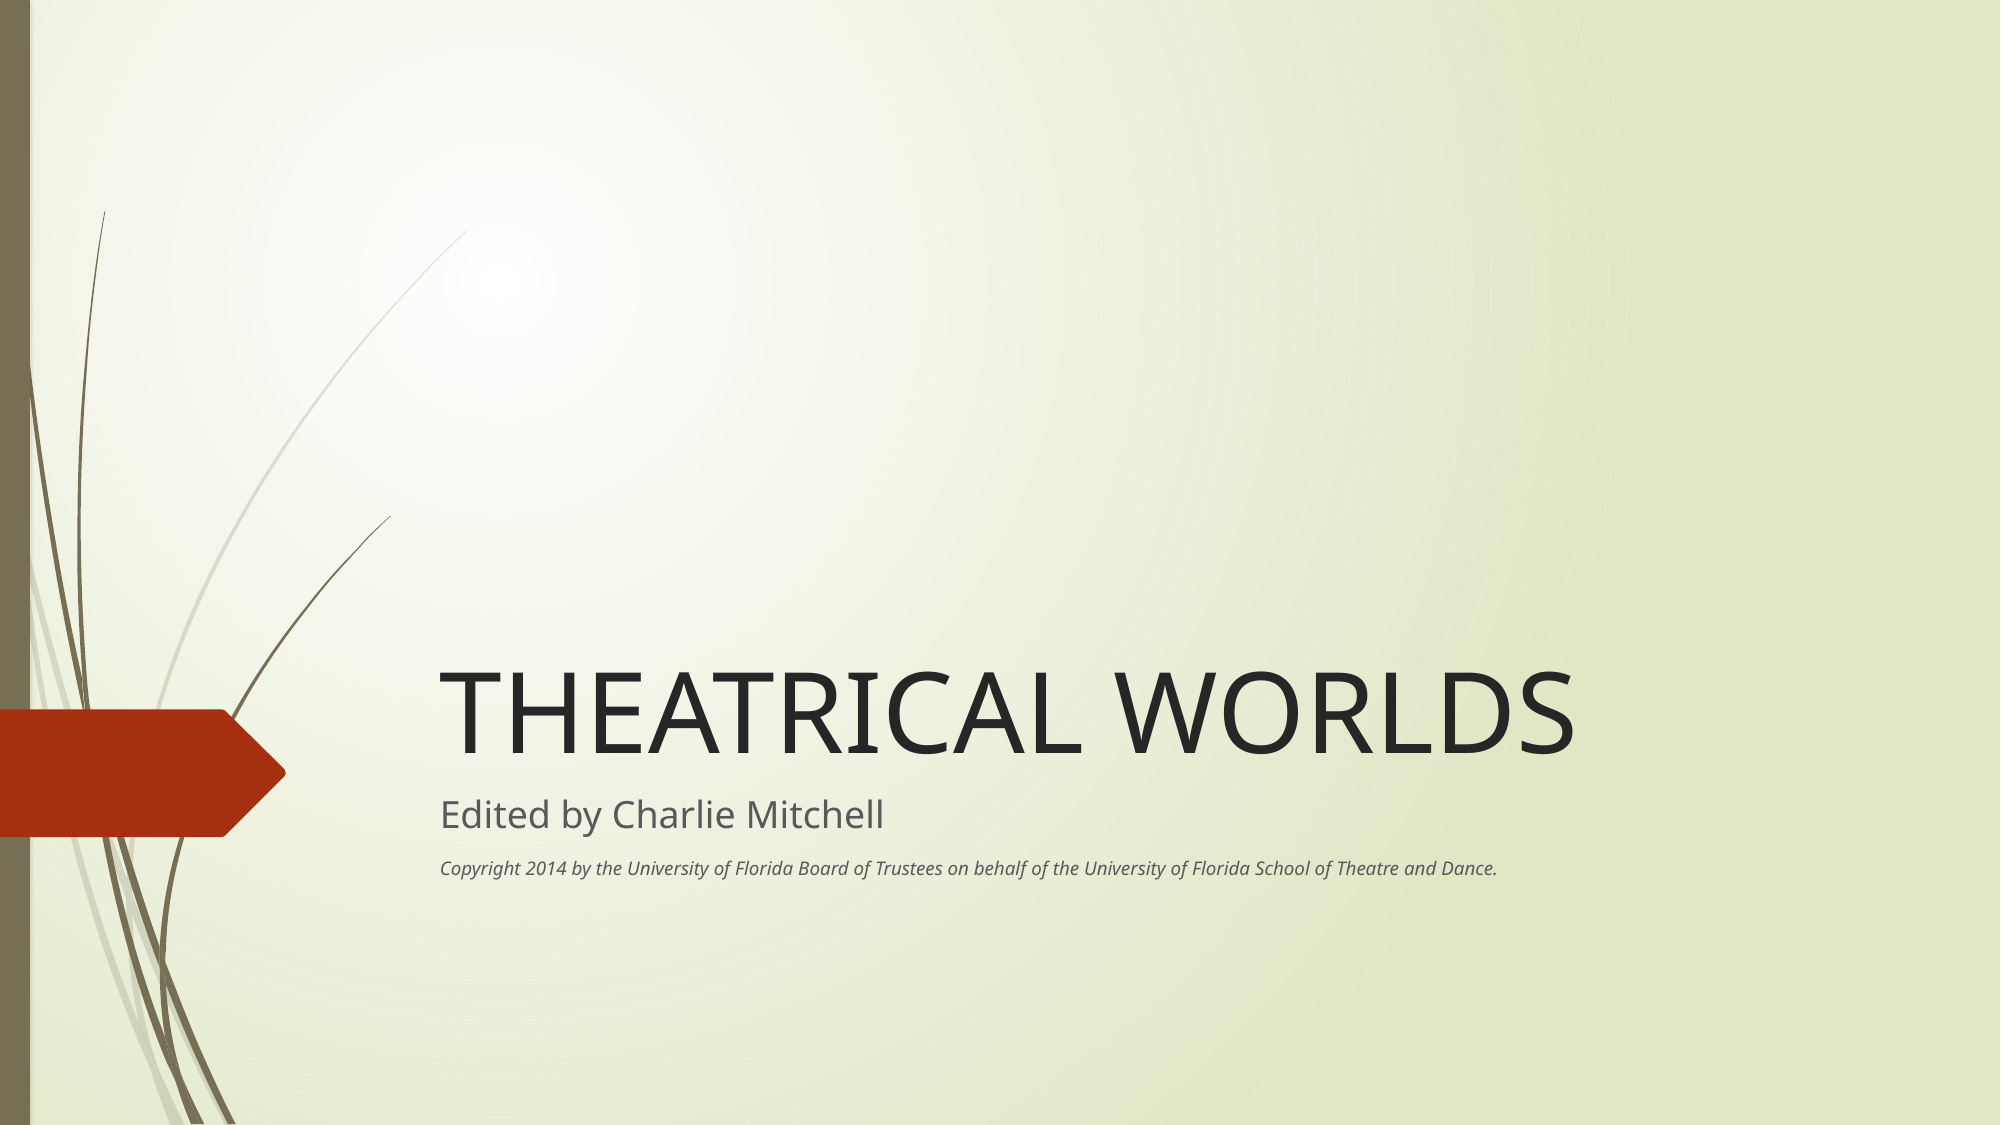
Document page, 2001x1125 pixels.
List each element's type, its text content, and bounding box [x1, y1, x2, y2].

subtitle Edited by Charlie Mitchell Copyright 2014 by the University of Florida Board of Trustees on behalf of the University of Florida School of Theatre and Dance. [424, 783, 1888, 969]
title THEATRICAL WORLDS [424, 412, 1888, 783]
